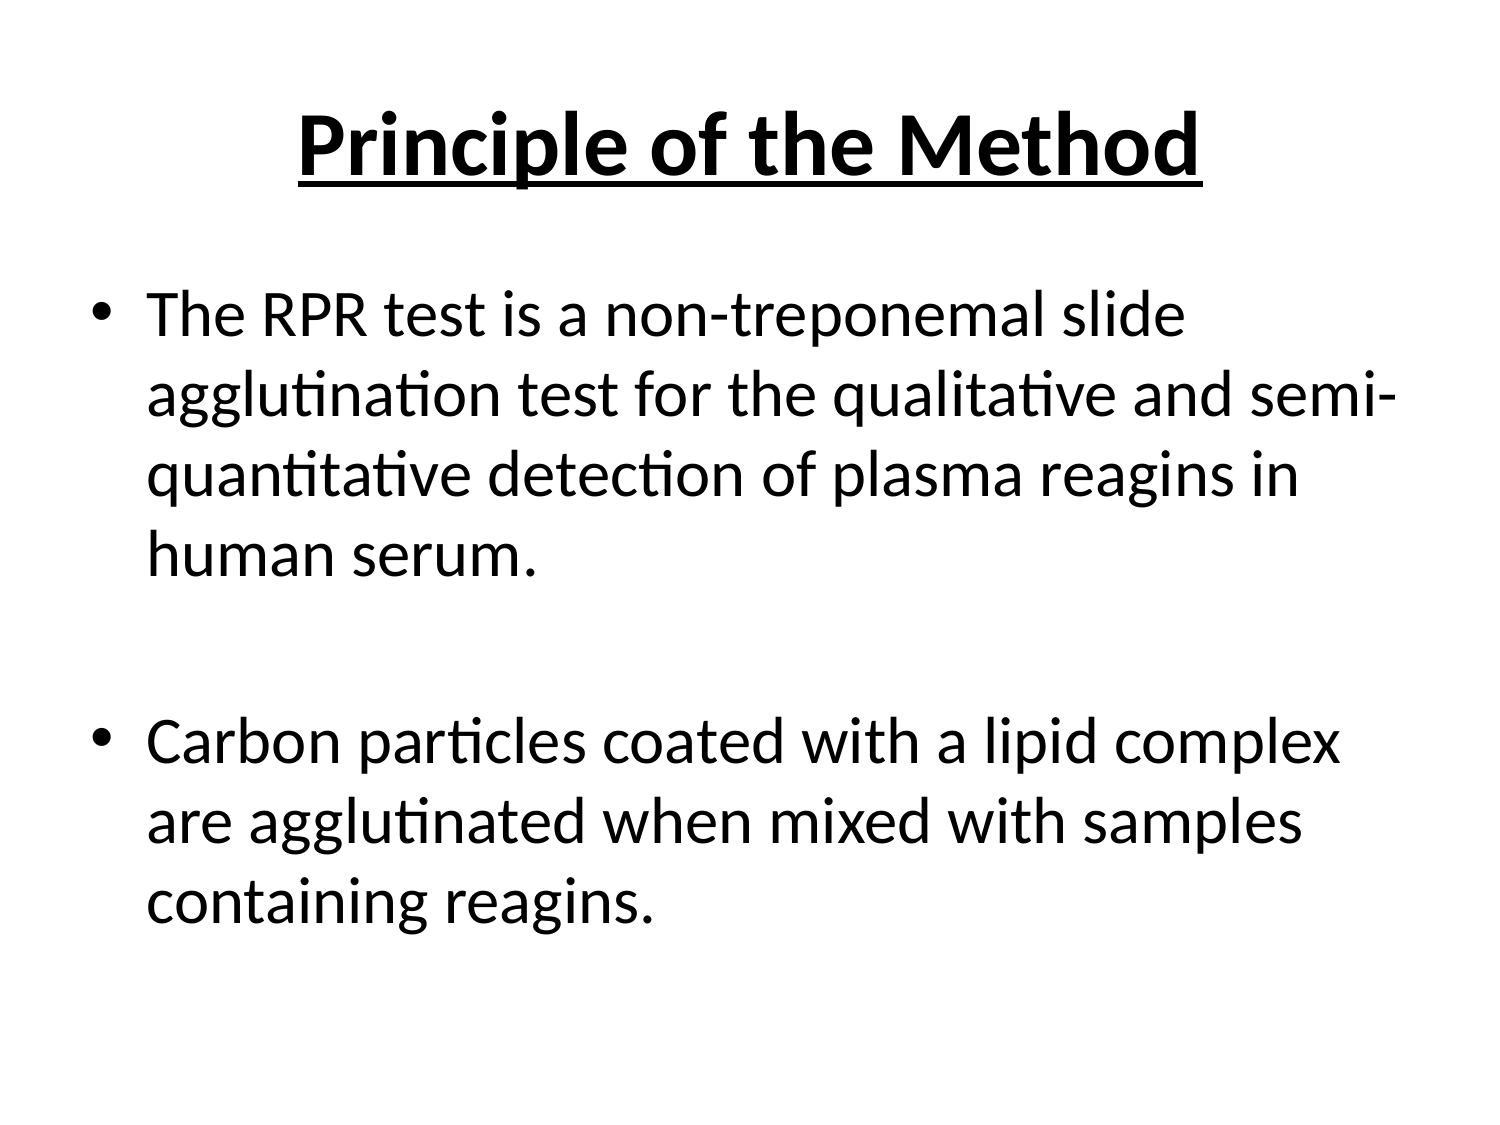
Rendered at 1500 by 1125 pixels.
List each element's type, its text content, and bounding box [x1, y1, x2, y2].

list The RPR test is a non-treponemal slide agglutination test for the qualitative and semi-quantitative detection of plasma reagins in human serum. Carbon particles coated with a lipid complex are agglutinated when mixed with samples containing reagins. [75, 262, 1425, 1005]
title Principle of the Method [75, 45, 1425, 233]
